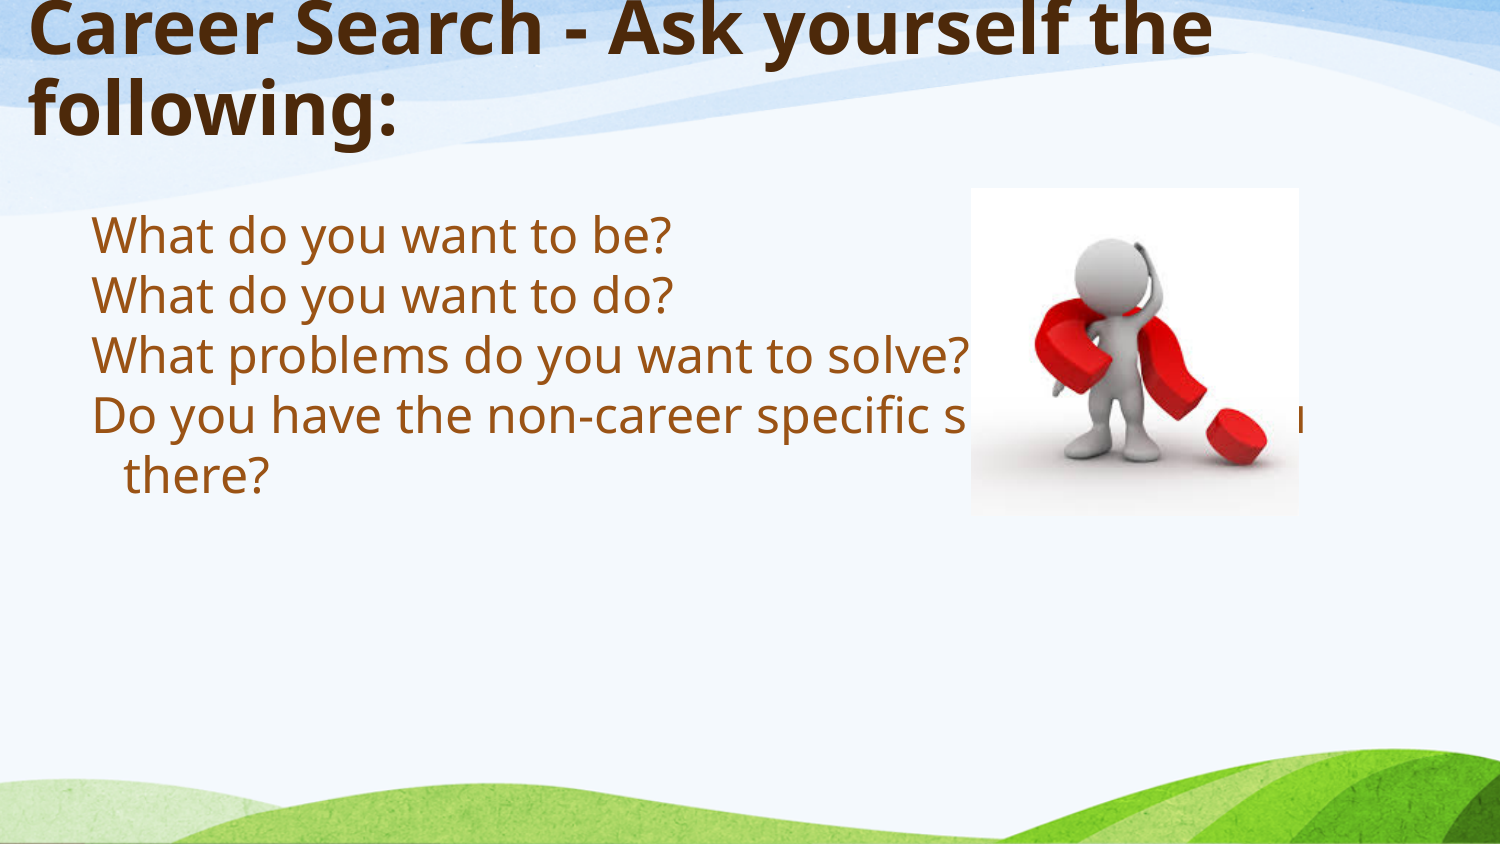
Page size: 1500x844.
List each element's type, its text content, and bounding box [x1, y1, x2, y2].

picture [0, 0, 1500, 844]
title Career Search - Ask yourself the following: [12, 72, 1492, 167]
list What do you want to be? What do you want to do? What problems do you want to solve? Do you have the non-career specific skills to get you there? [51, 189, 1449, 750]
